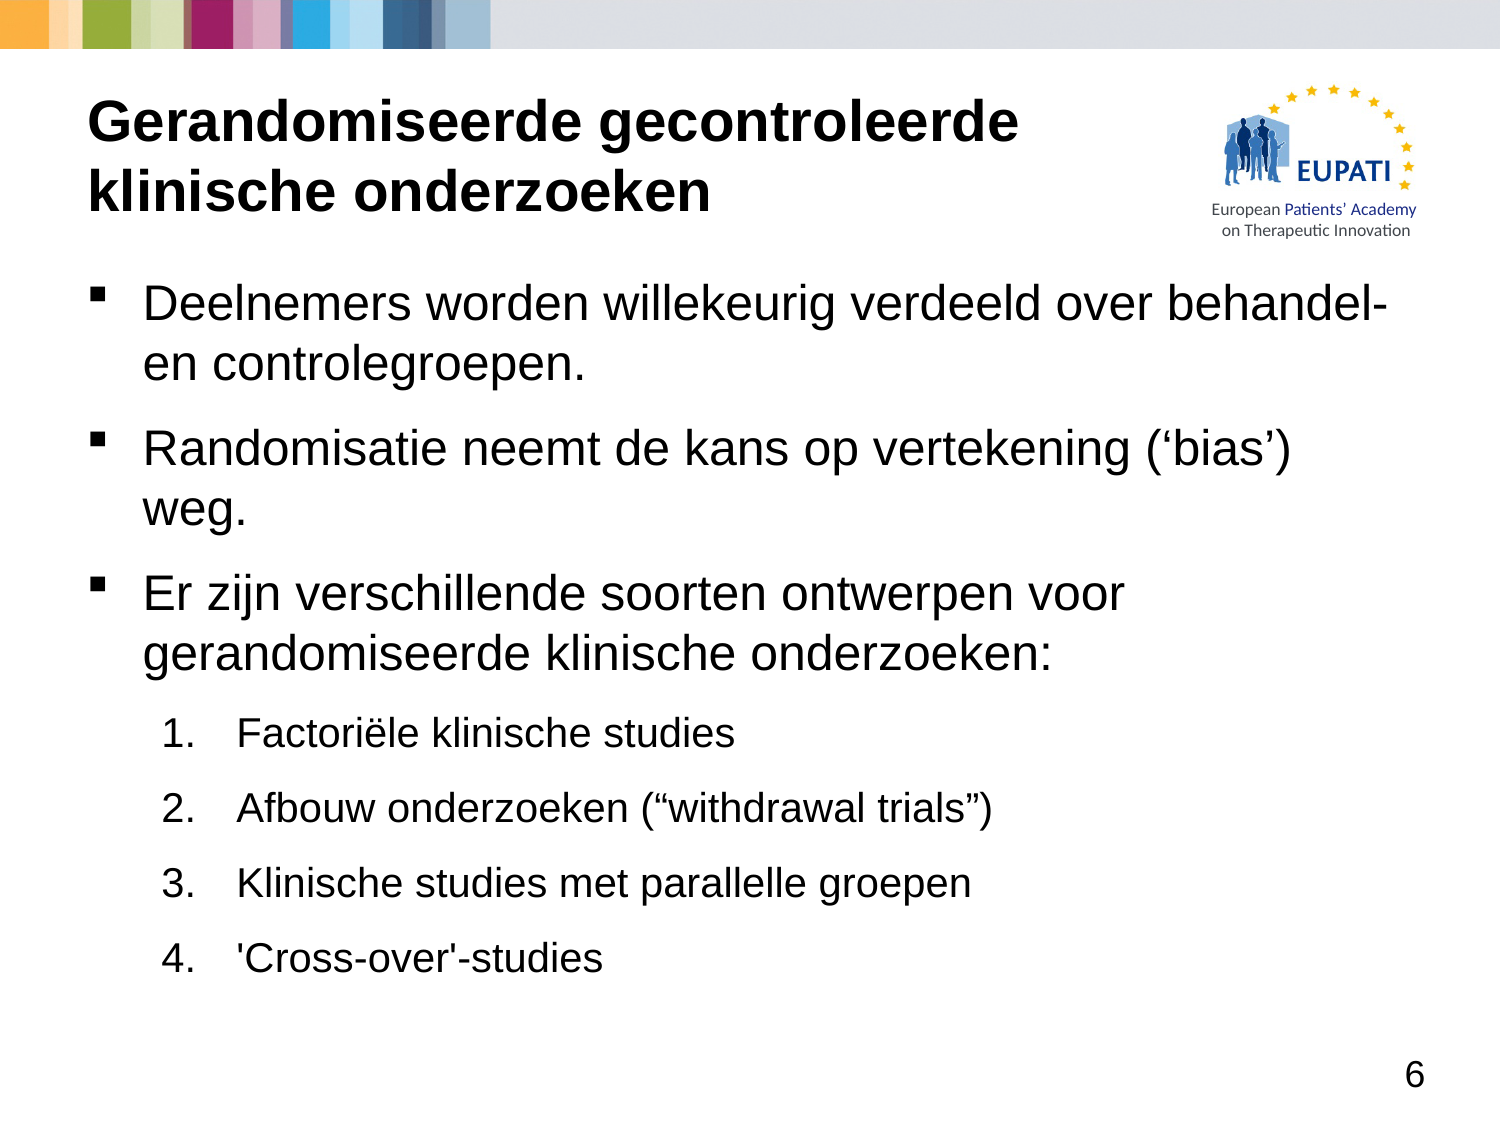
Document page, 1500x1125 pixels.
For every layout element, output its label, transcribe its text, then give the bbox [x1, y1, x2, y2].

picture [1218, 81, 1420, 191]
picture [0, 0, 1500, 49]
list Deelnemers worden willekeurig verdeeld over behandel- en controlegroepen. Randomisatie neemt de kans op vertekening (‘bias’) weg. Er zijn verschillende soorten ontwerpen voor gerandomiseerde klinische onderzoeken: Factoriële klinische studies Afbouw onderzoeken (“withdrawal trials”) Klinische studies met parallelle groepen 'Cross-over'-studies [71, 262, 1422, 1005]
slide_number 6 [1090, 1042, 1441, 1103]
title Gerandomiseerde gecontroleerde klinische onderzoeken [72, 75, 1141, 231]
